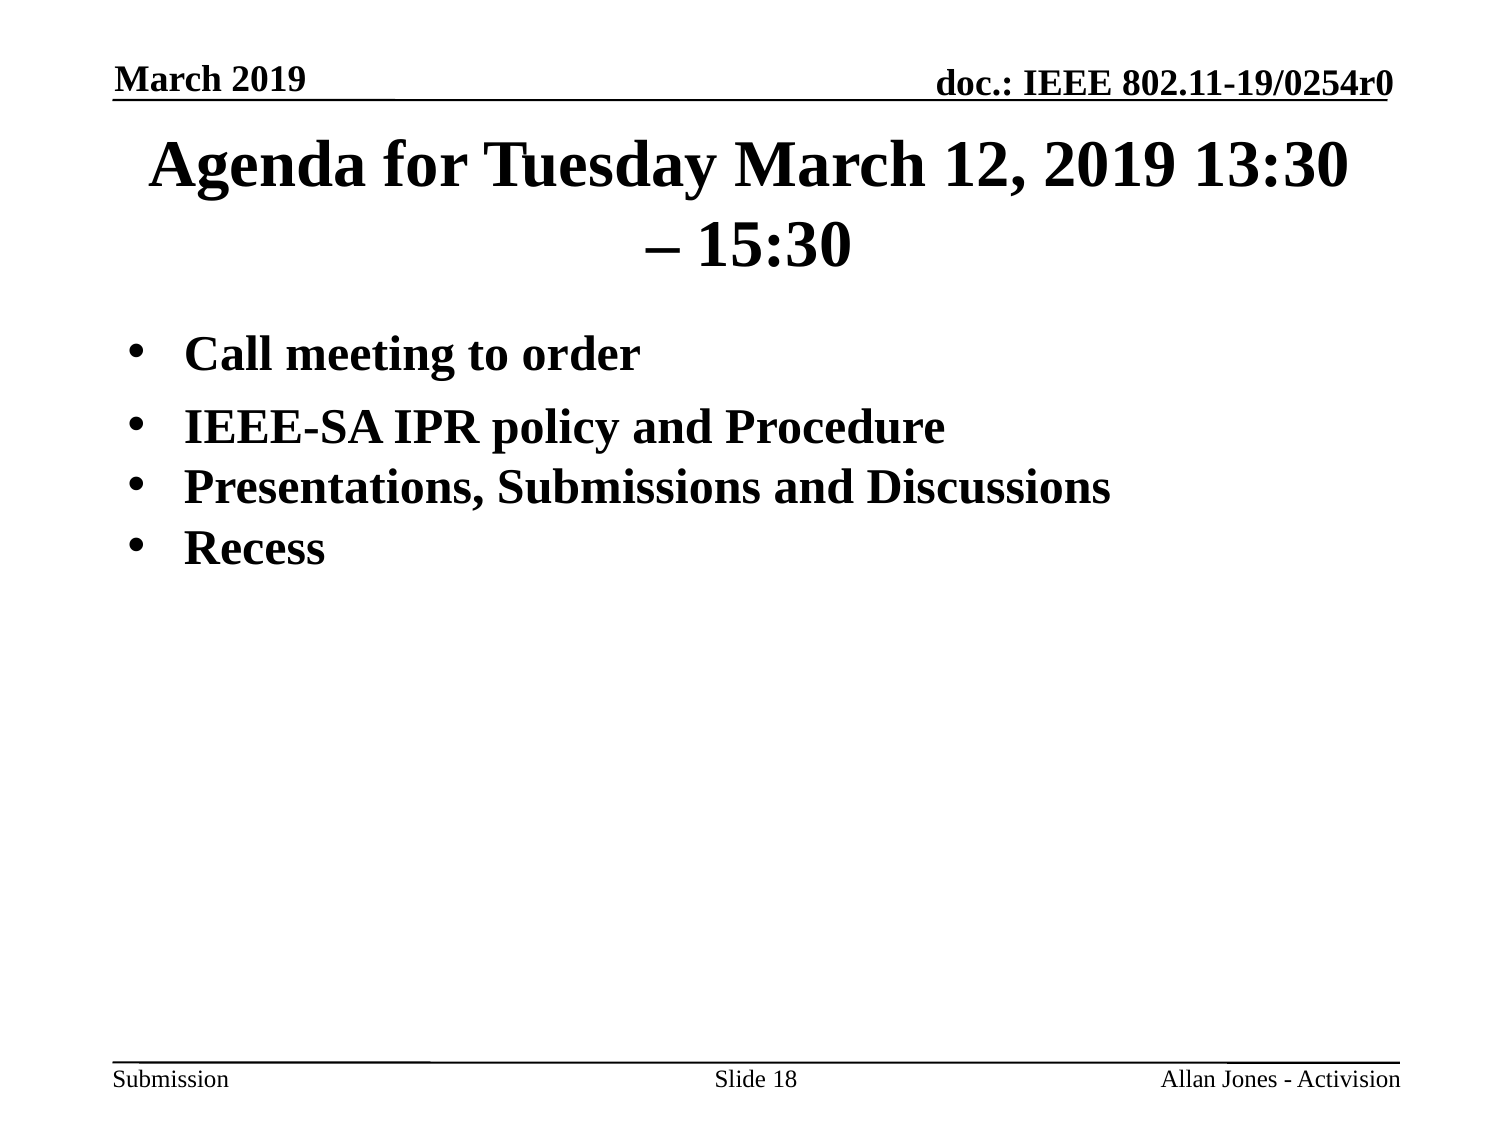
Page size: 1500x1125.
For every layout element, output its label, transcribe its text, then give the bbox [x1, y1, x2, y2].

list Call meeting to order IEEE-SA IPR policy and Procedure Presentations, Submissions and Discussions Recess [112, 324, 1388, 1000]
footer Allan Jones - Activision [902, 1061, 1402, 1093]
title Agenda for Tuesday March 12, 2019 13:30 – 15:30 [112, 112, 1388, 288]
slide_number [114, 54, 493, 100]
slide_number Slide 18 [712, 1061, 800, 1123]
